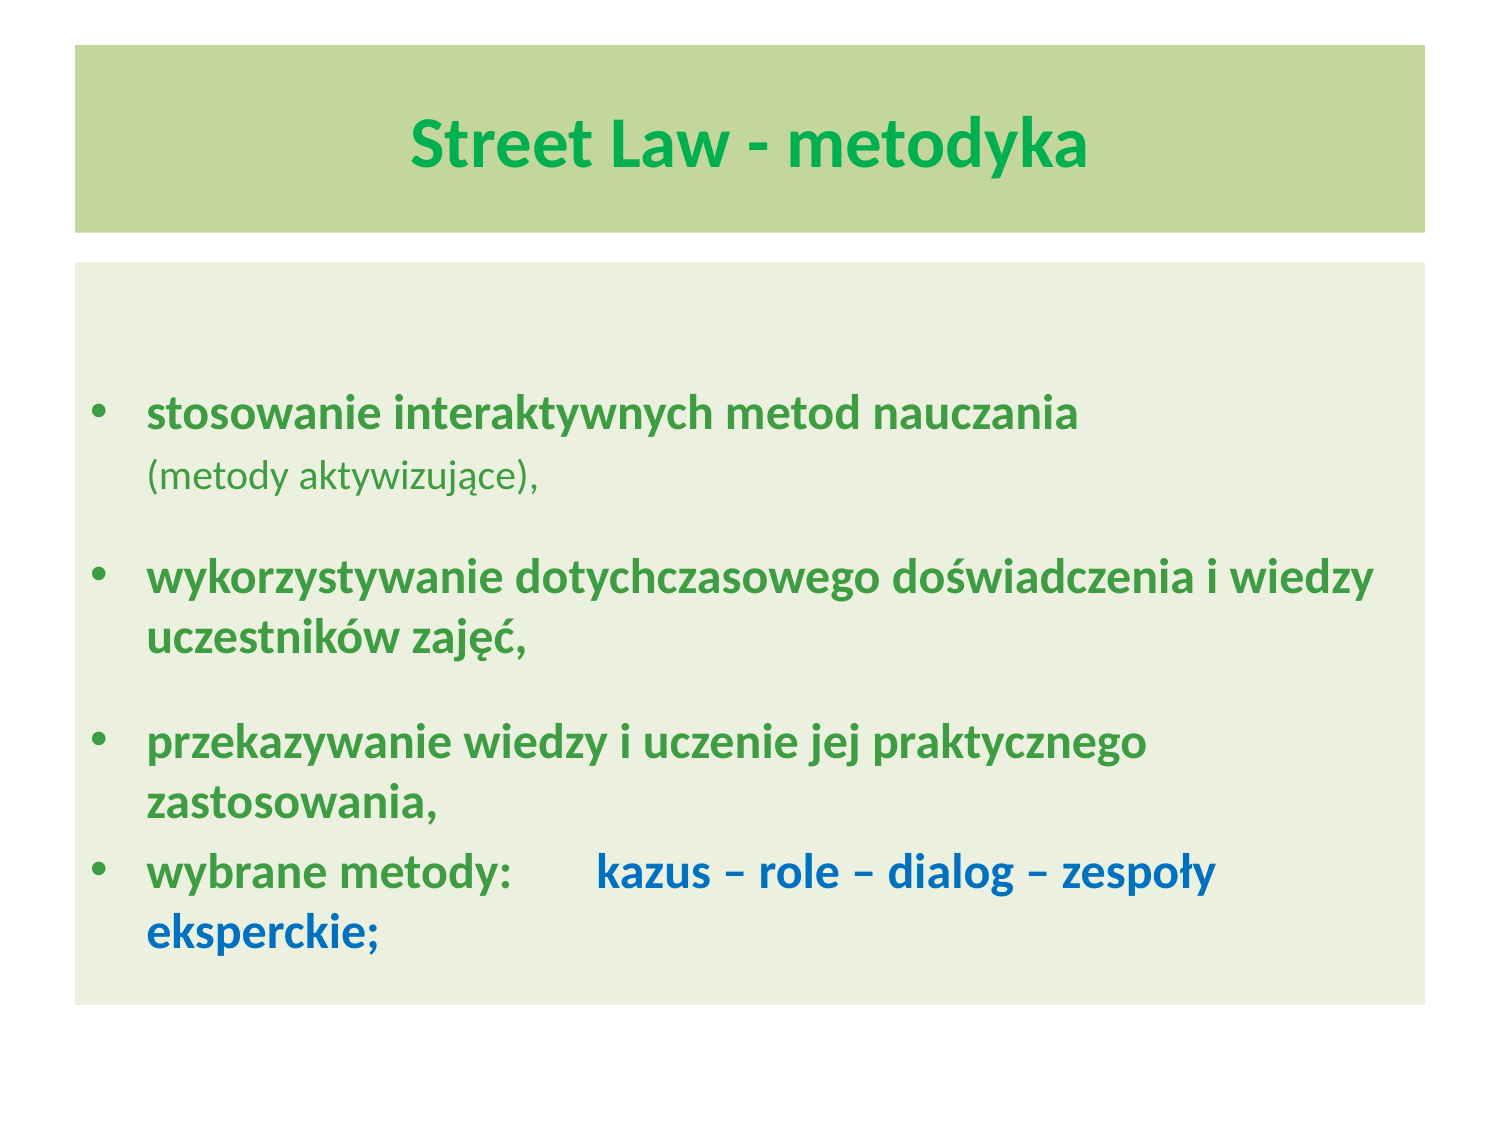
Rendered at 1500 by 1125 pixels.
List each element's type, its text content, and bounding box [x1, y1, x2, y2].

list stosowanie interaktywnych metod nauczania (metody aktywizujące), wykorzystywanie dotychczasowego doświadczenia i wiedzy uczestników zajęć, przekazywanie wiedzy i uczenie jej praktycznego zastosowania, wybrane metody: kazus – role – dialog – zespoły eksperckie; [75, 262, 1425, 1005]
title Street Law - metodyka [75, 45, 1425, 233]
